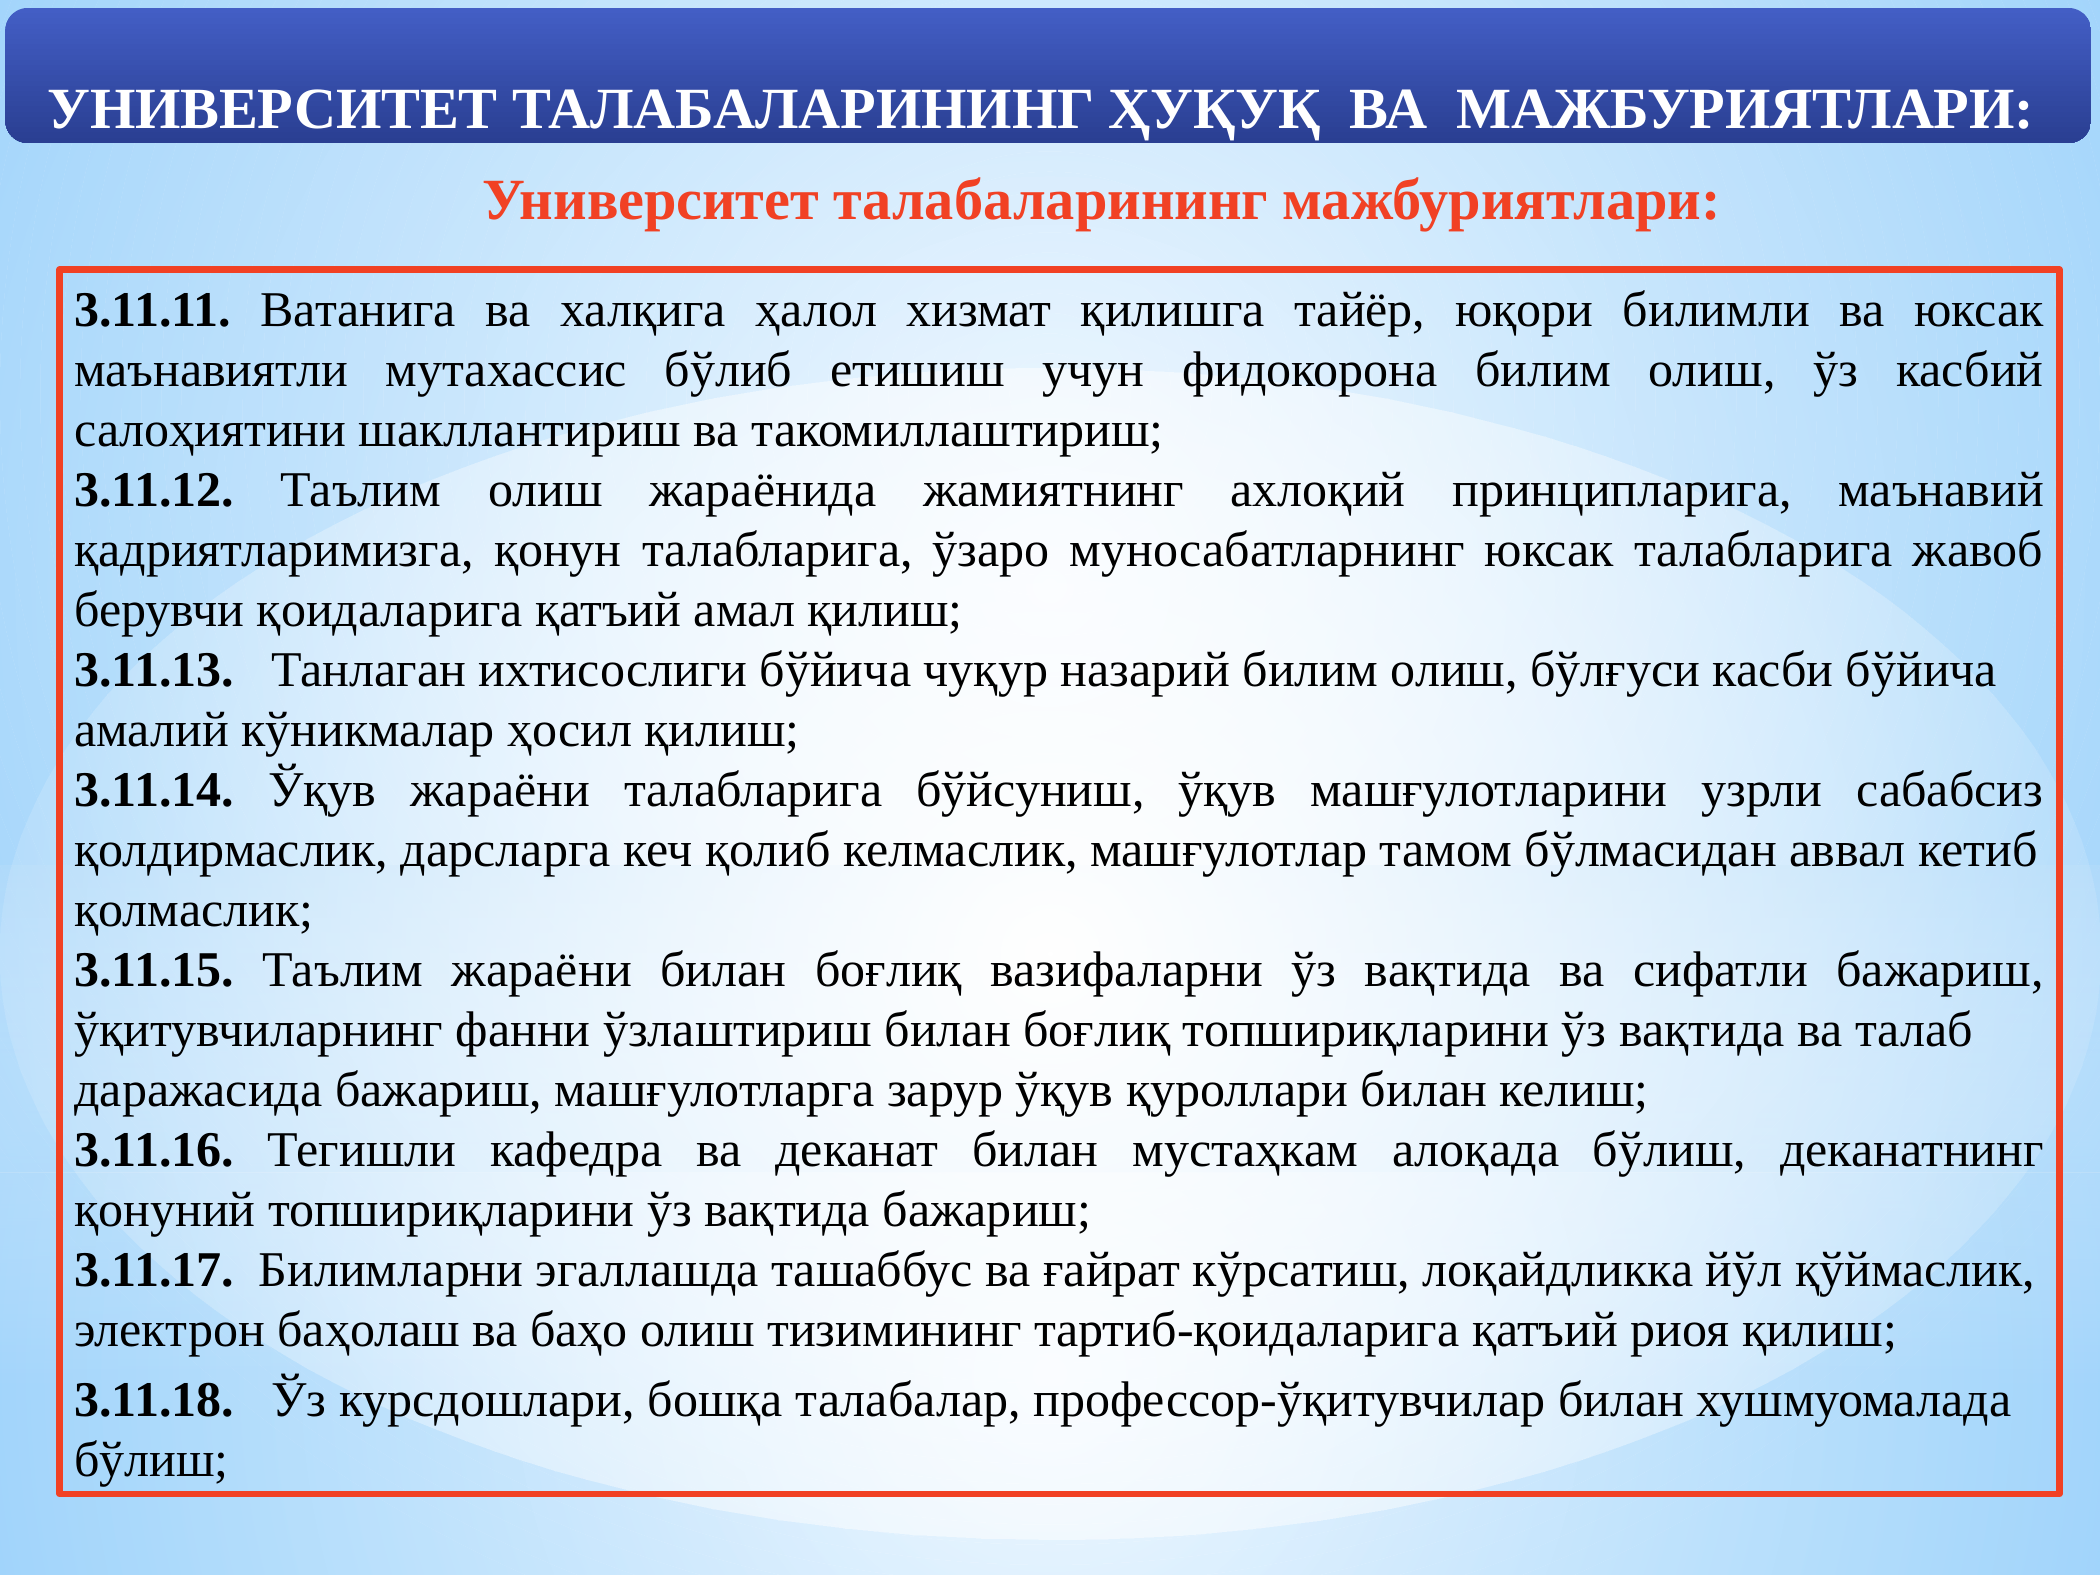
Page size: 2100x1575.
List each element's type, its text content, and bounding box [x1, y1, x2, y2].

text_box УНИВЕРСИТЕТ ТАЛАБАЛАРИНИНГ ҲУҚУҚ ВА МАЖБУРИЯТЛАРИ: [5, 7, 2091, 143]
text_box 3.11.11. Ватанига ва халқига ҳалол хизмат қилишга тайёр, юқори билимли ва юксак маънавиятли мутахассис бўлиб етишиш учун фидокорона билим олиш, ўз касбий салоҳиятини шакллантириш ва такомиллаштириш; 3.11.12. Таълим олиш жараёнида жамиятнинг ахлоқий принципларига, маънавий қадриятларимизга, қонун талабларига, ўзаро муносабатларнинг юксак талабларига жавоб берувчи қоидаларига қатъий амал қилиш; 3.11.13. Танлаган ихтисослиги бўйича чуқур назарий билим олиш, бўлғуси касби бўйича амалий кўникмалар ҳосил қилиш; 3.11.14. Ўқув жараёни талабларига бўйсуниш, ўқув машғулотларини узрли сабабсиз қолдирмаслик, дарсларга кеч қолиб келмаслик, машғулотлар тамом бўлмасидан аввал кетиб қолмаслик; 3.11.15. Таълим жараёни билан боғлиқ вазифаларни ўз вақтида ва сифатли бажариш, ўқитувчиларнинг фанни ўзлаштириш билан боғлиқ топшириқларини ўз вақтида ва талаб даражасида бажариш, машғулотларга зарур ўқув қуроллари билан келиш; 3.11.16. Тегишли кафедра ва деканат билан мустаҳкам алоқада бўлиш, деканатнинг қонуний топшириқларини ўз вақтида бажариш; 3.11.17. Билимларни эгаллашда ташаббус ва ғайрат кўрсатиш, лоқайдликка йўл қўймаслик, электрон баҳолаш ва баҳо олиш тизимининг тартиб-қоидаларига қатъий риоя қилиш; 3.11.18. Ўз курсдошлари, бошқа талабалар, профессор-ўқитувчилар билан хушмуомалада бўлиш; [59, 269, 2060, 1495]
text_box Университет талабаларининг мажбуриятлари: [417, 153, 1786, 239]
